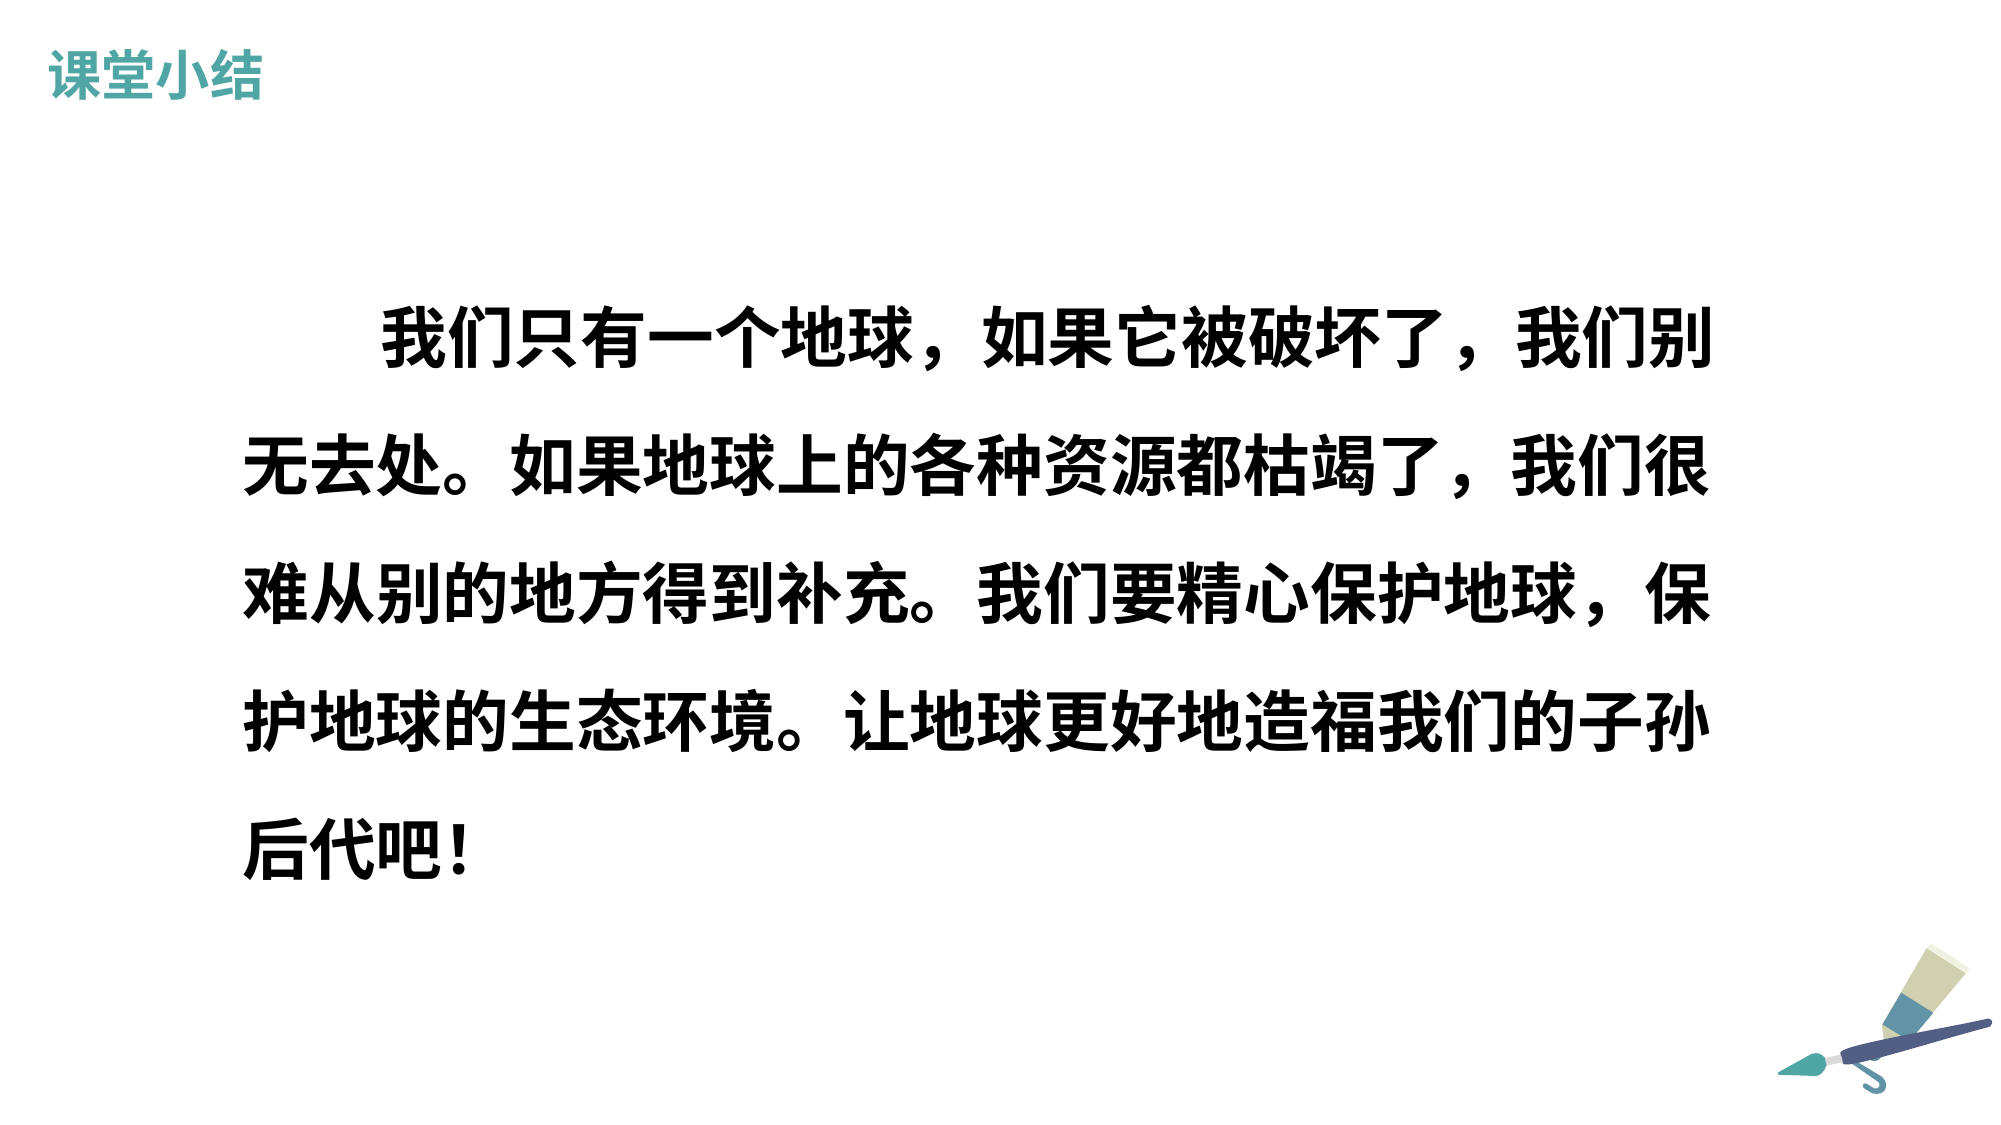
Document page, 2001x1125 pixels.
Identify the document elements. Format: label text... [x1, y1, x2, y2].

text_box 我们只有一个地球，如果它被破坏了，我们别无去处。如果地球上的各种资源都枯竭了，我们很难从别的地方得到补充。我们要精心保护地球，保护地球的生态环境。让地球更好地造福我们的子孙后代吧！ [227, 240, 1755, 895]
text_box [1811, 945, 1974, 1125]
text_box 课堂小结 [32, 33, 347, 114]
